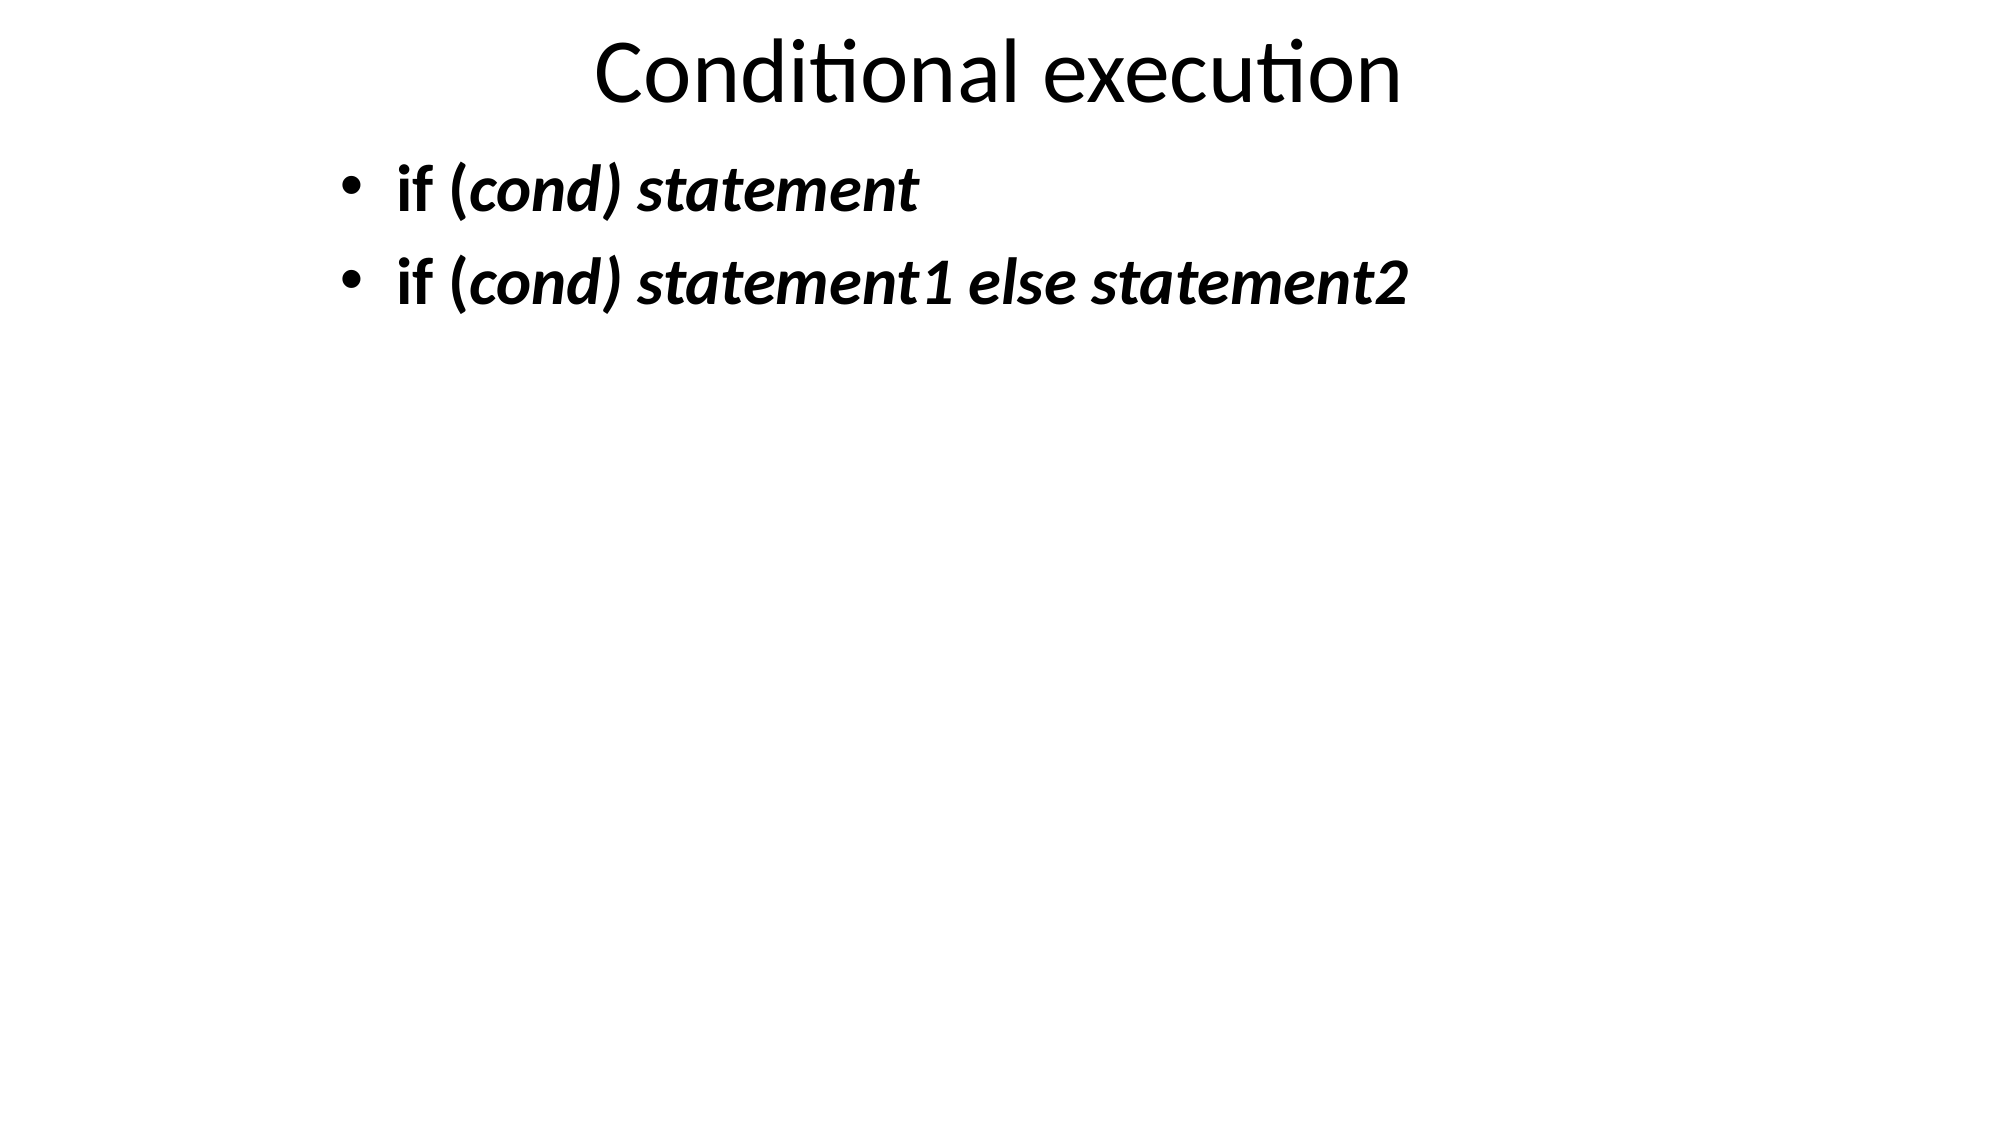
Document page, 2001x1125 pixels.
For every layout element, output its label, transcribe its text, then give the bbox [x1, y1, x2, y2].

title Conditional execution [324, 0, 1675, 137]
list if (cond) statement if (cond) statement1 else statement2 [324, 137, 1675, 1005]
